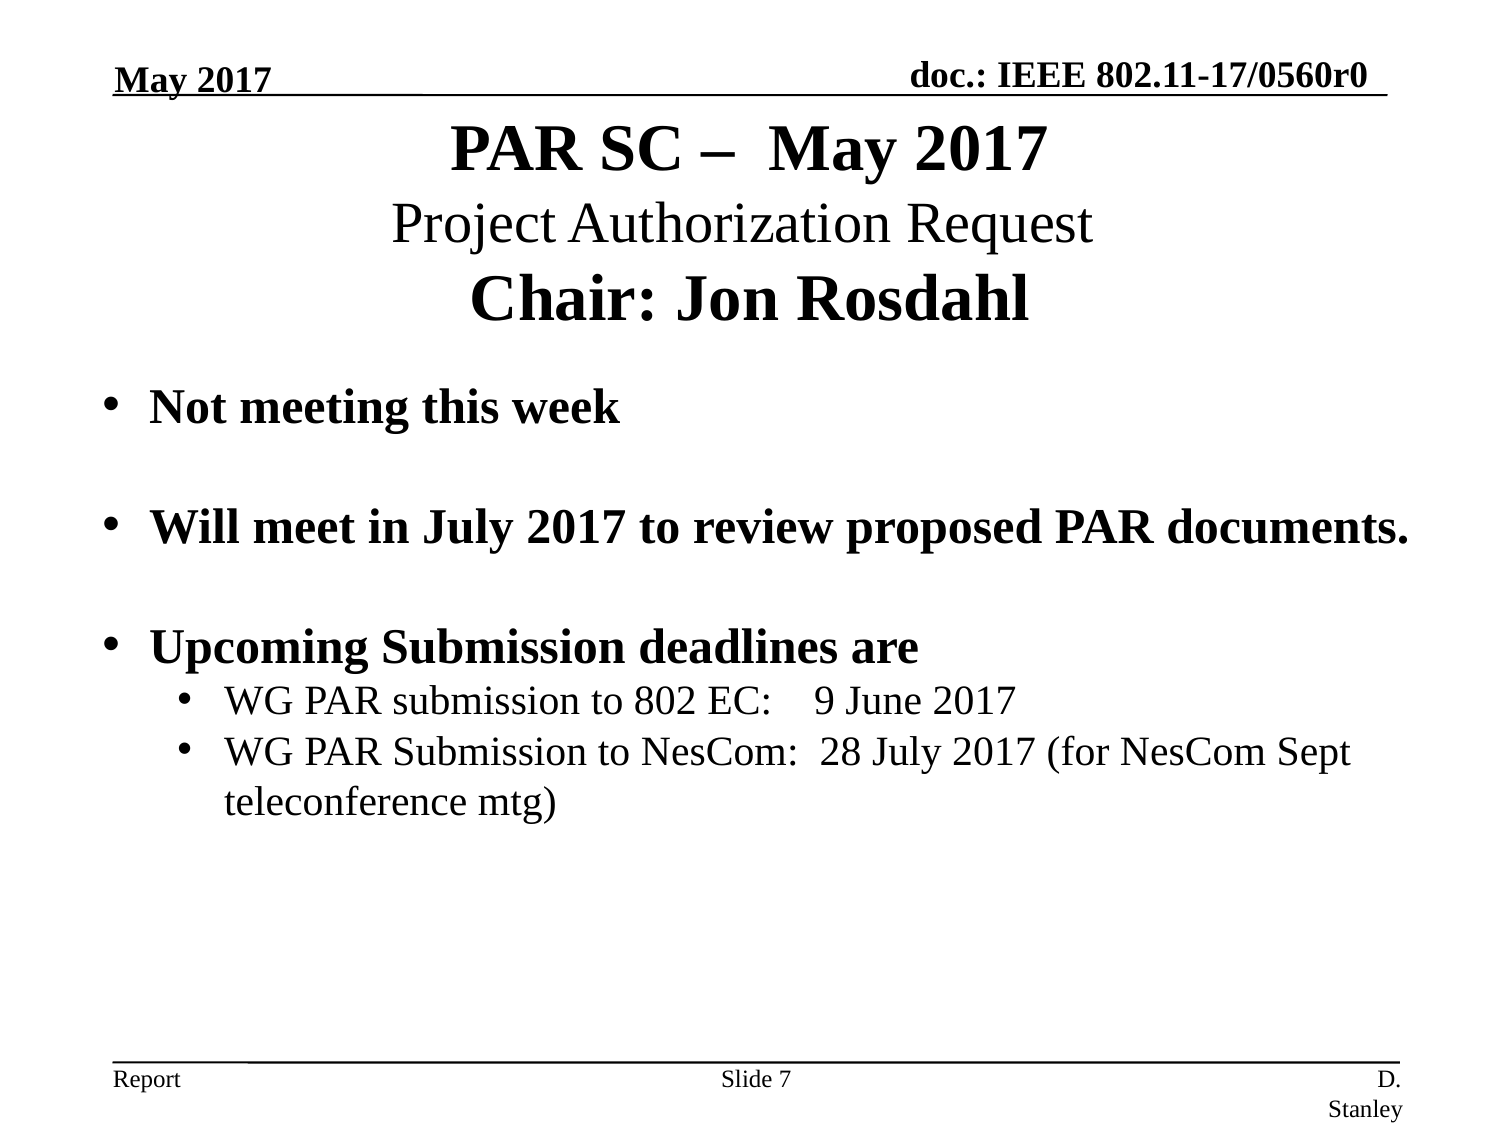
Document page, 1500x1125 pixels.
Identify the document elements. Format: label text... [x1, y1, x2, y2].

title PAR SC – May 2017 Project Authorization Request Chair: Jon Rosdahl [112, 162, 1388, 275]
slide_number Slide 7 [712, 1062, 800, 1093]
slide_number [114, 54, 309, 100]
footer D. Stanley, HP Enterprise [1325, 1062, 1402, 1093]
text_box Not meeting this week Will meet in July 2017 to review proposed PAR documents. Upcoming Submission deadlines are WG PAR submission to 802 EC: 9 June 2017 WG PAR Submission to NesCom: 28 July 2017 (for NesCom Sept teleconference mtg) [87, 366, 1425, 890]
